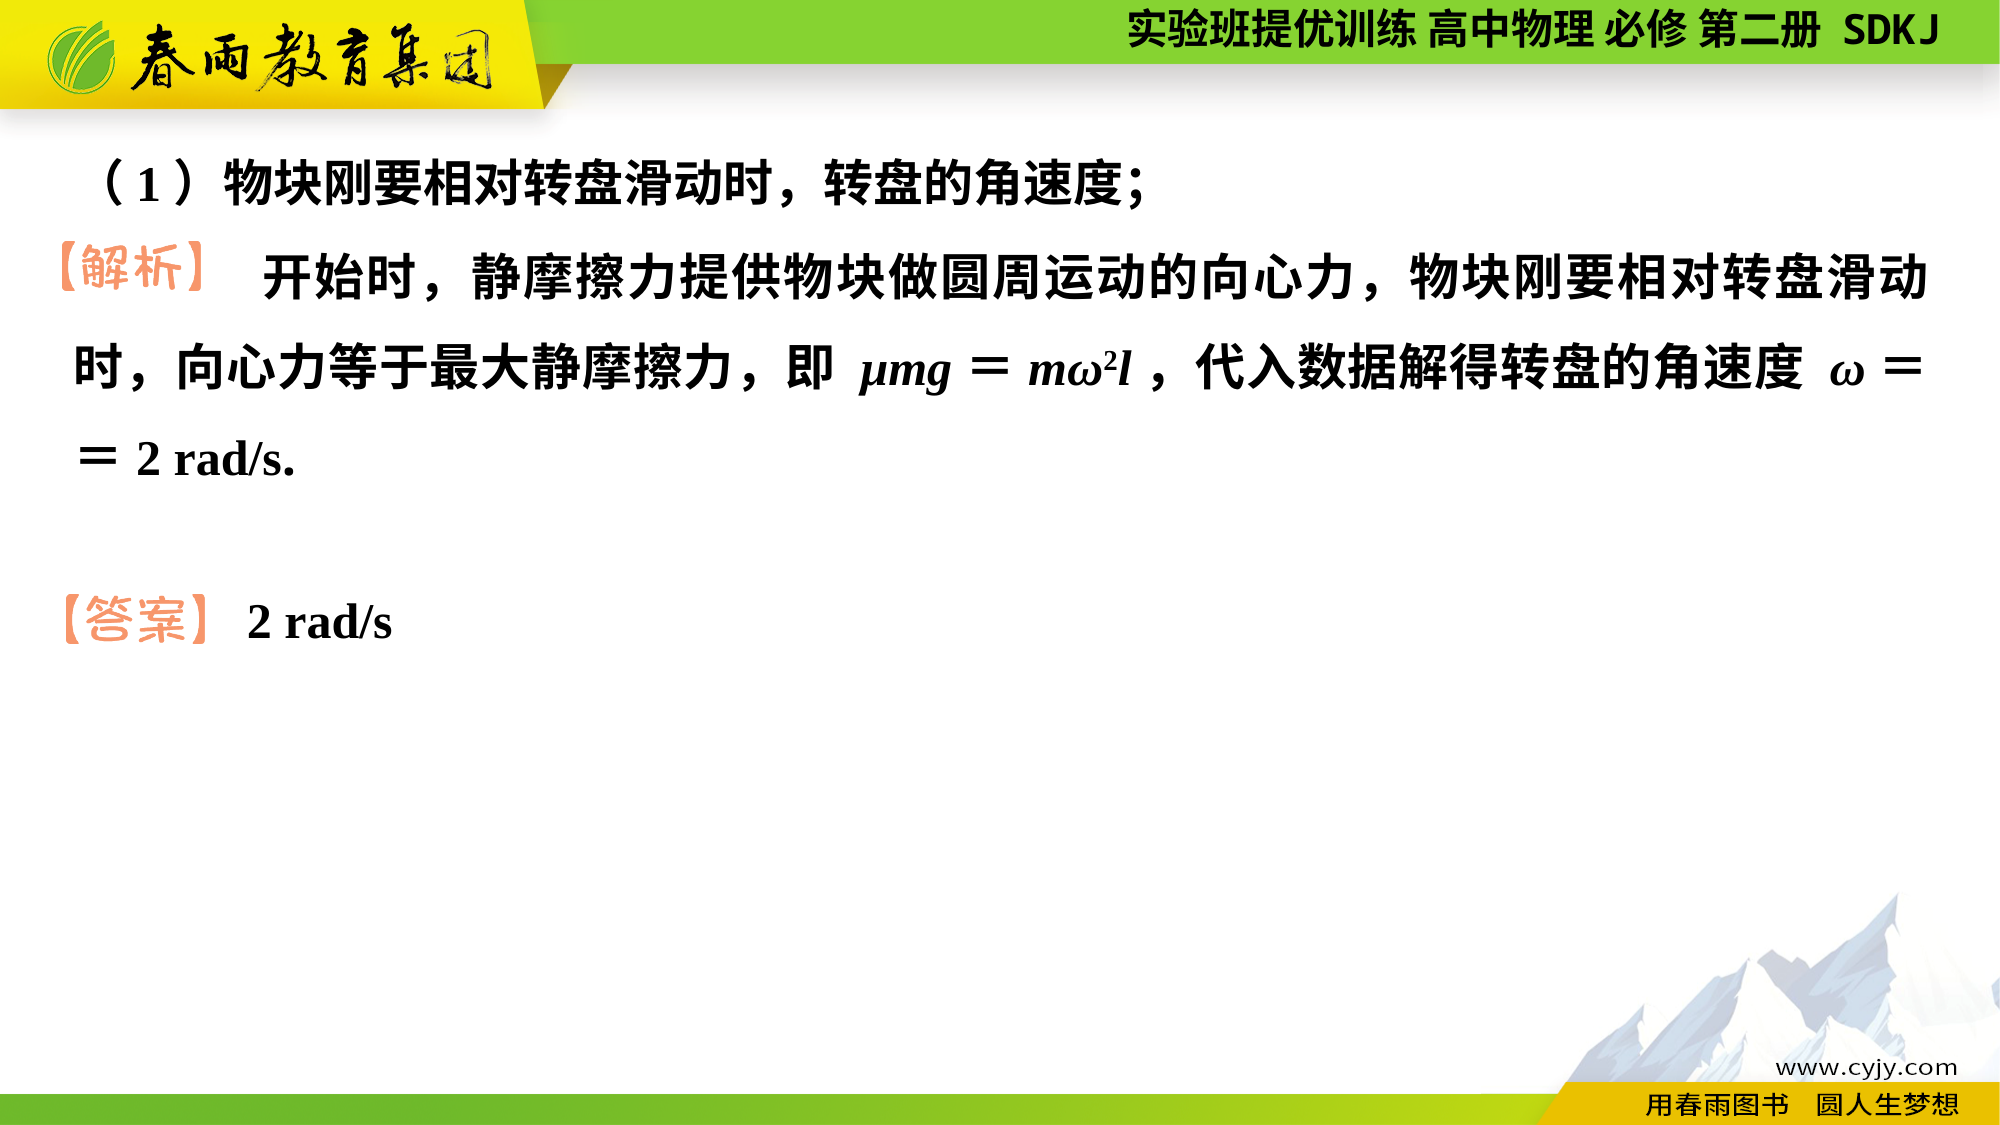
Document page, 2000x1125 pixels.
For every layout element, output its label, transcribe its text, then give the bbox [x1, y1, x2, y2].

picture [0, 0, 2000, 1125]
list （1）物块刚要相对转盘滑动时，转盘的角速度； [59, 113, 1944, 209]
text_box 2 rad/s [232, 580, 408, 656]
